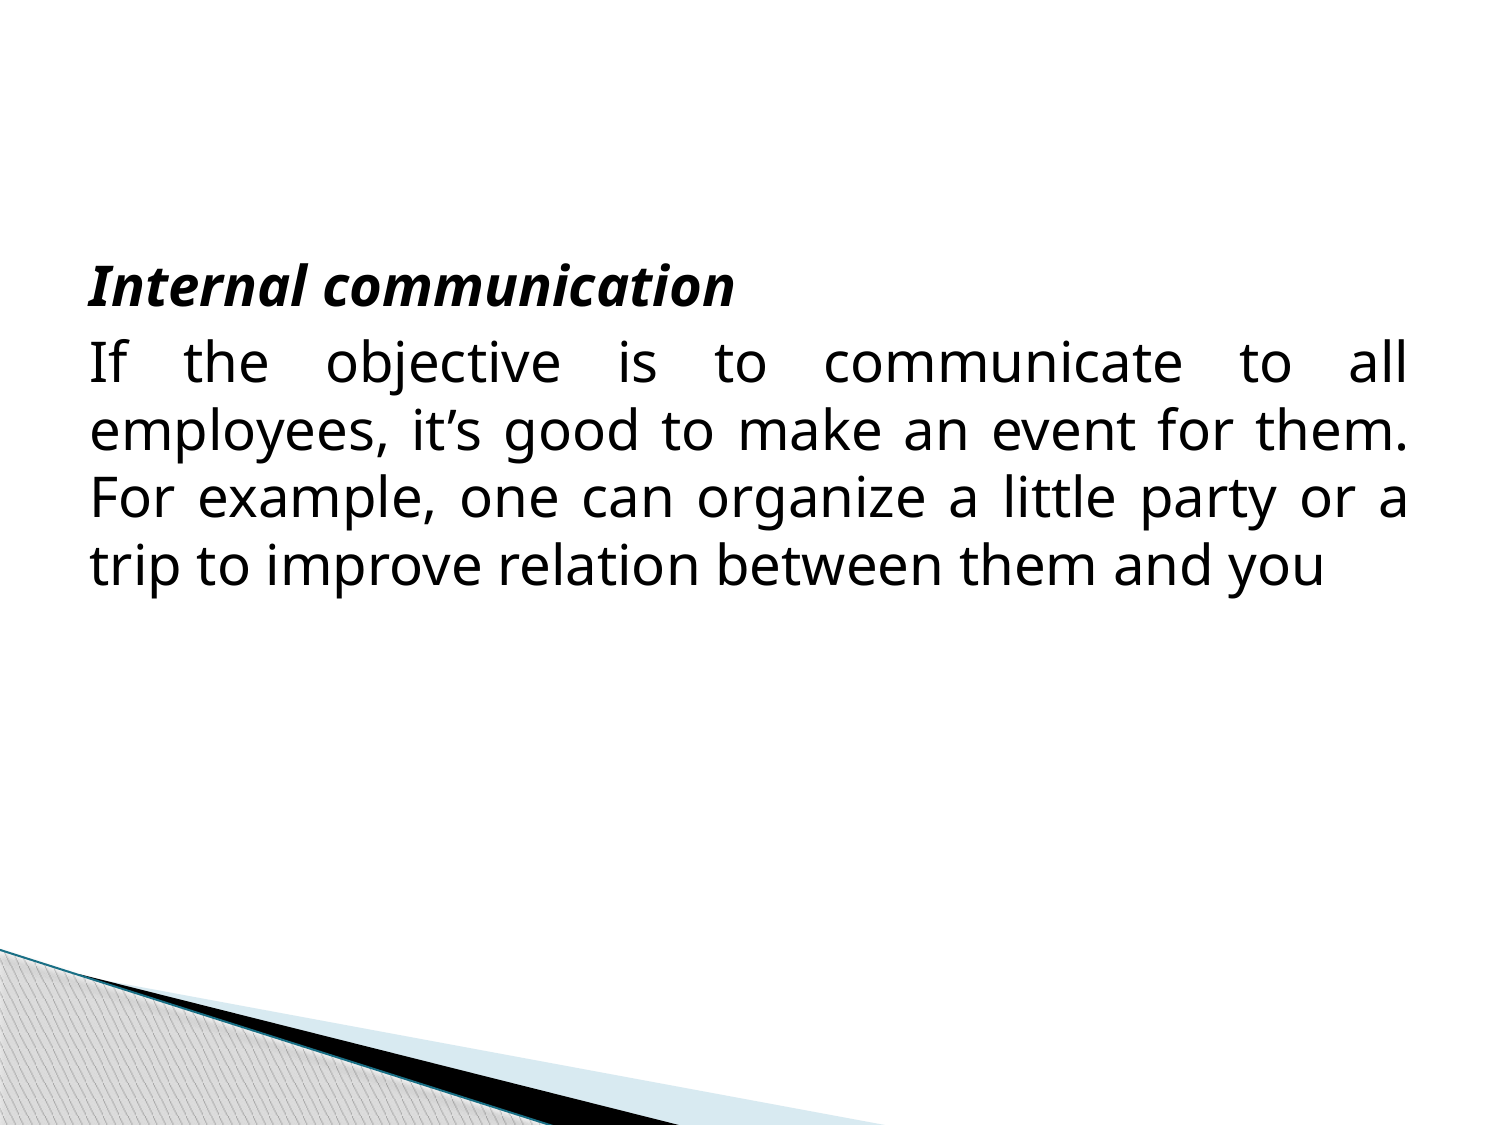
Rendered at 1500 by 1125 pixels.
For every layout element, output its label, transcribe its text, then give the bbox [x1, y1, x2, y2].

list Internal communication If the objective is to communicate to all employees, it’s good to make an event for them. For example, one can organize a little party or a trip to improve relation between them and you [75, 243, 1425, 986]
